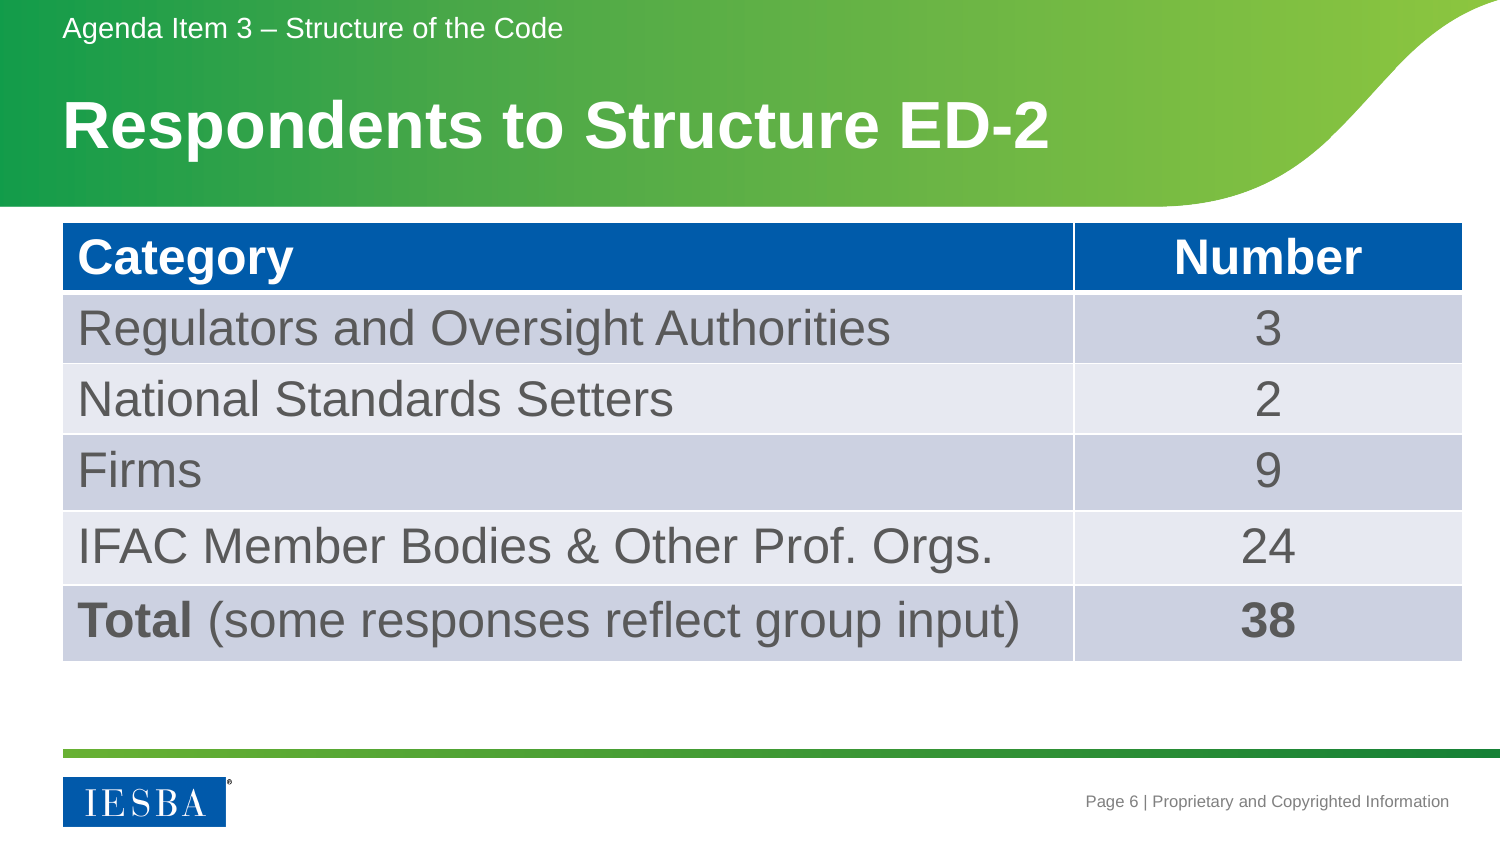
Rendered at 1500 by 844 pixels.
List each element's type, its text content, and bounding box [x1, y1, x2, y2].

table_cell 24 [1075, 512, 1462, 584]
picture [63, 777, 232, 827]
table_cell Firms [63, 435, 1073, 510]
table_header Category [63, 223, 1073, 290]
picture [0, 0, 1500, 207]
table_cell Regulators and Oversight Authorities [63, 295, 1073, 363]
table_cell 3 [1075, 295, 1462, 363]
title Respondents to Structure ED-2 [62, 59, 1338, 185]
table_cell 2 [1075, 364, 1462, 433]
table_cell 9 [1075, 435, 1462, 510]
table_cell National Standards Setters [63, 364, 1073, 433]
table_cell IFAC Member Bodies & Other Prof. Orgs. [63, 512, 1073, 584]
table_header Number [1075, 223, 1462, 290]
table_cell Total (some responses reflect group input) [63, 586, 1073, 661]
table_cell 38 [1075, 586, 1462, 661]
subtitle Agenda Item 3 – Structure of the Code [62, 9, 600, 47]
